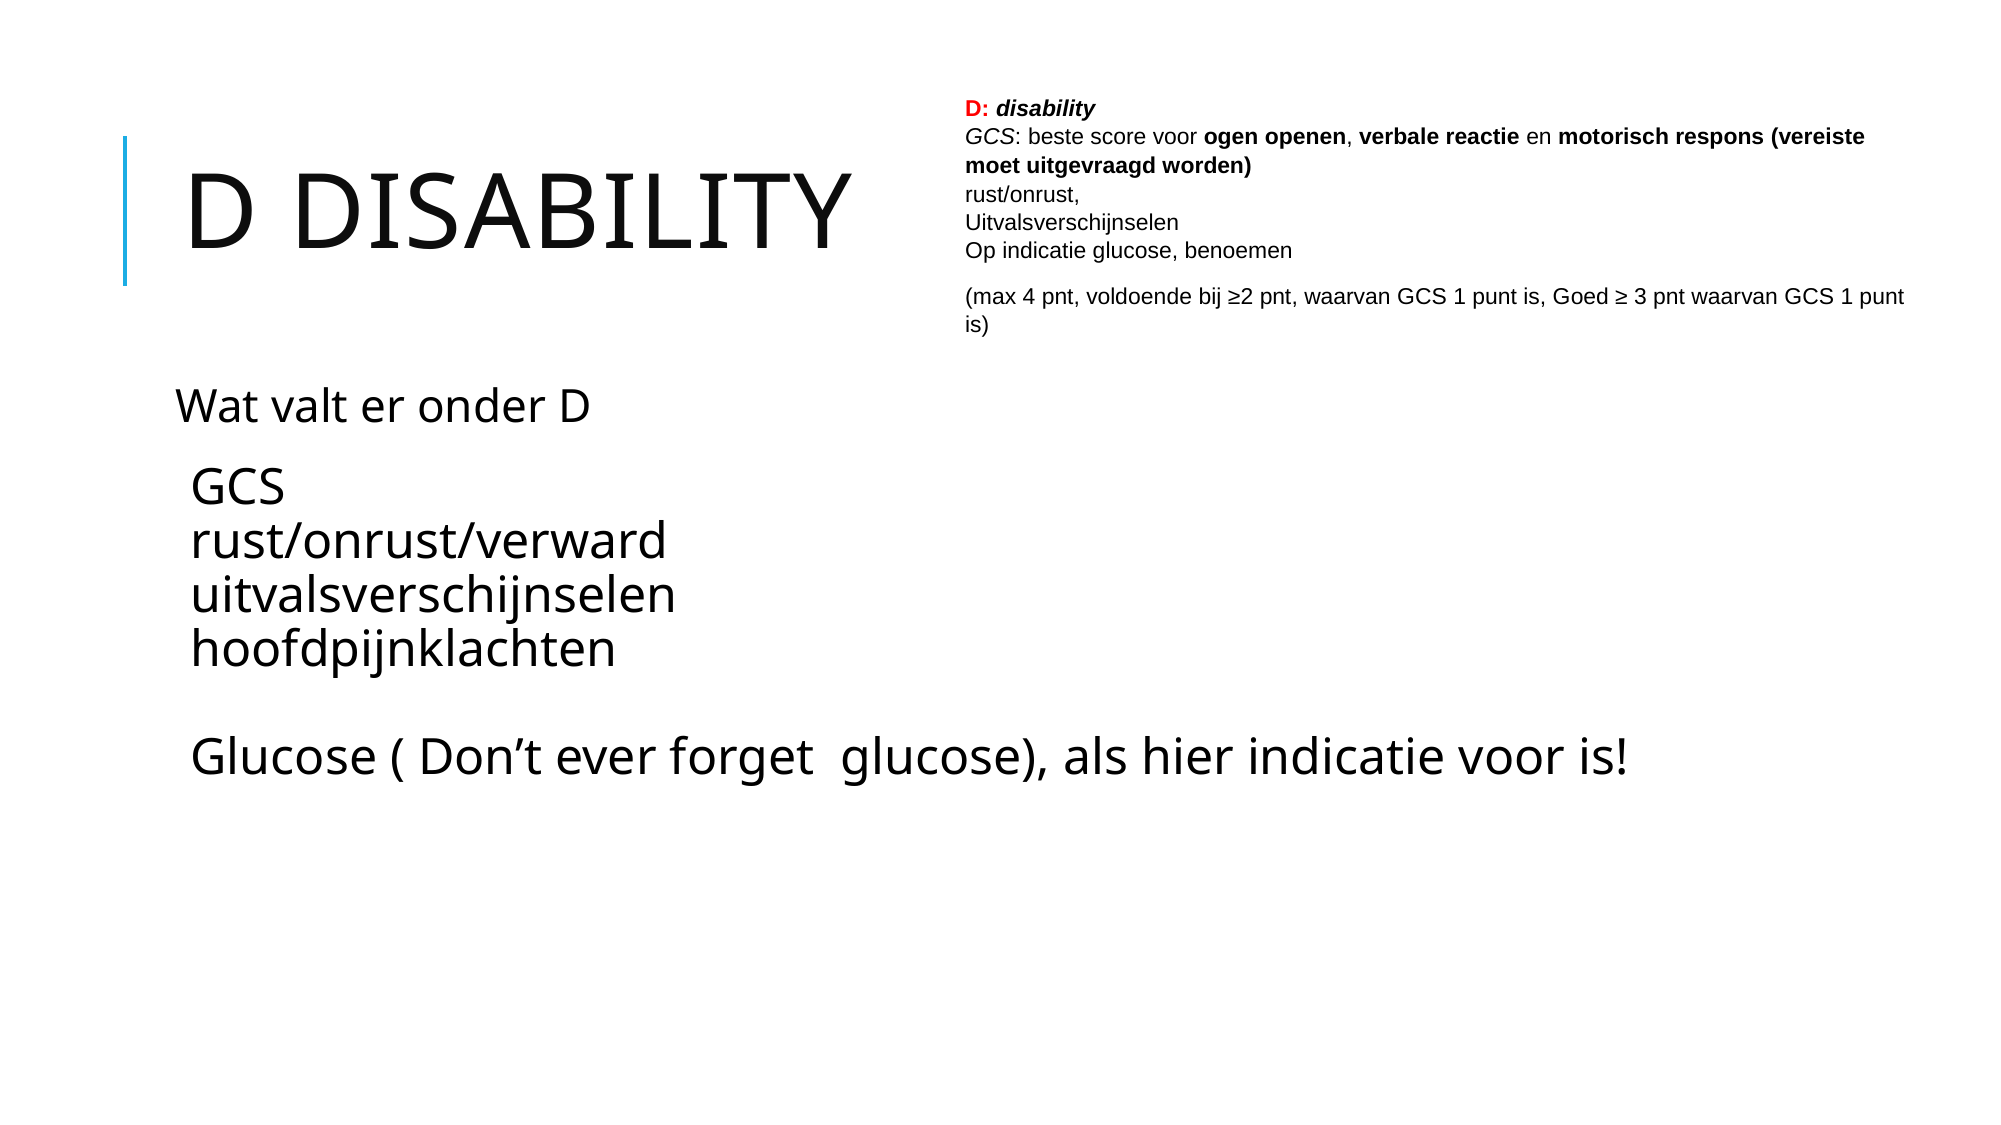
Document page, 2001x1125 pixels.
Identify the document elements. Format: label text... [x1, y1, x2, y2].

picture [964, 95, 1911, 357]
title D disability [168, 96, 960, 342]
list Wat valt er onder D GCS rust/onrust/verward uitvalsverschijnselen hoofdpijnklachten Glucose ( Don’t ever forget glucose), als hier indicatie voor is! [168, 375, 1763, 1035]
